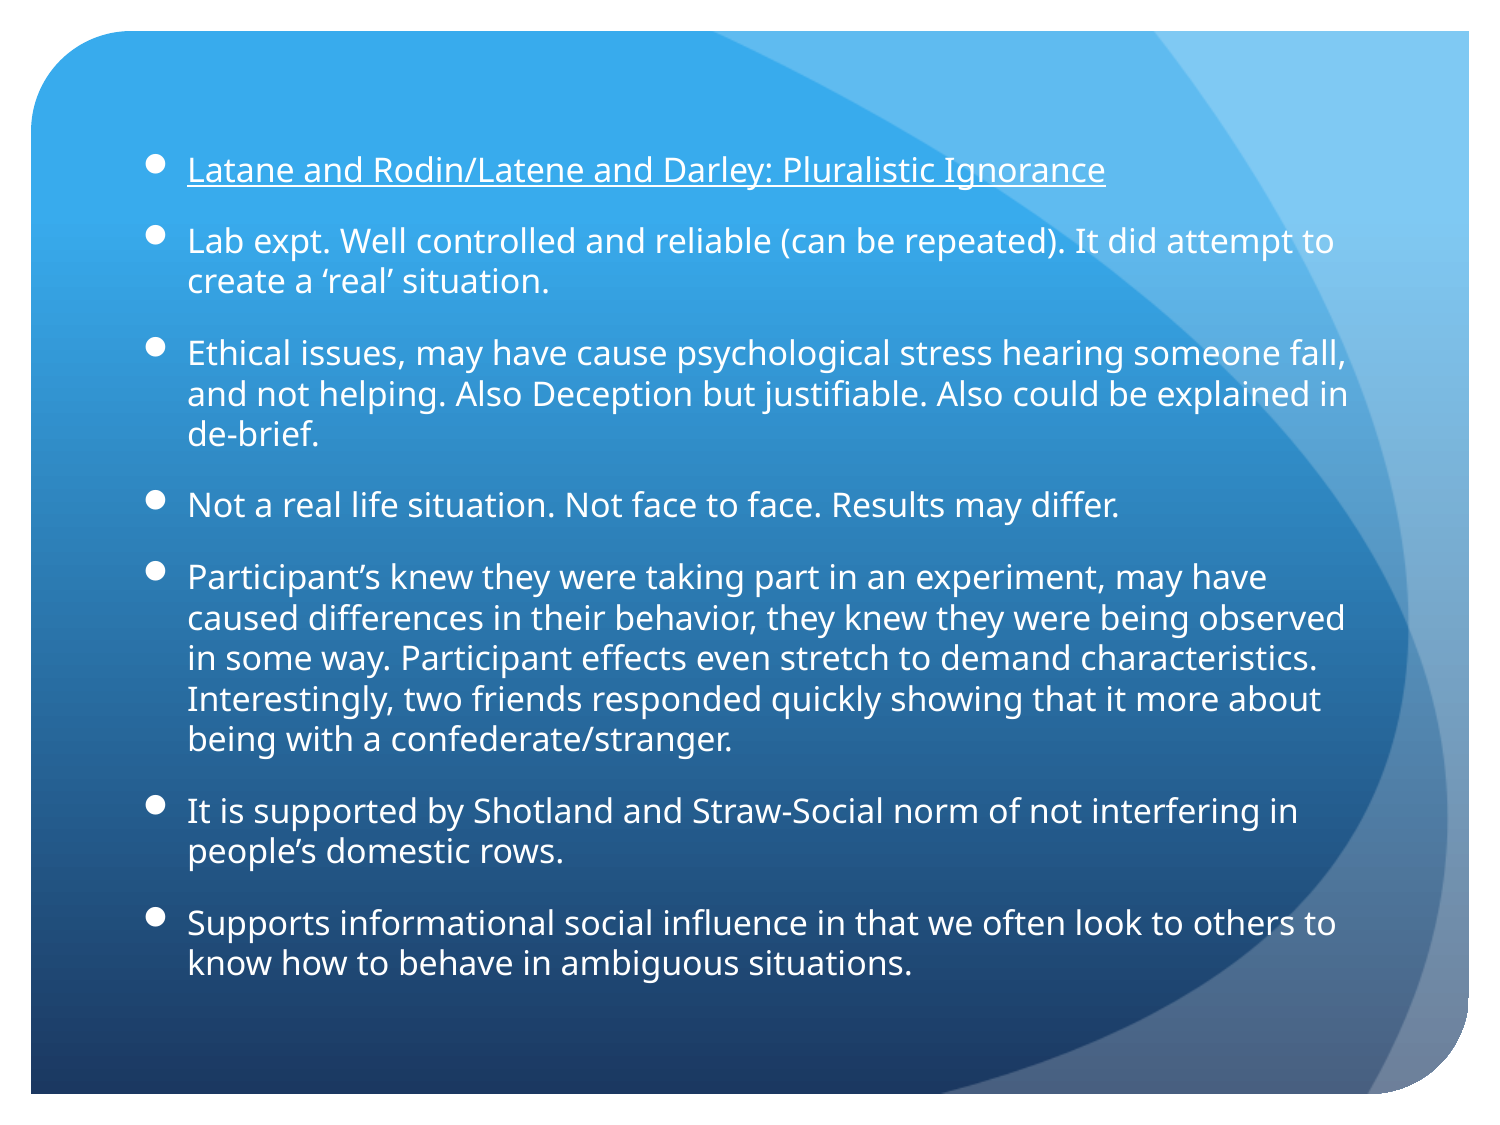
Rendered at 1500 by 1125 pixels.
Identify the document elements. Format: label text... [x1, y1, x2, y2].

picture [24, 30, 1473, 1094]
list Latane and Rodin/Latene and Darley: Pluralistic Ignorance Lab expt. Well controlled and reliable (can be repeated). It did attempt to create a ‘real’ situation. Ethical issues, may have cause psychological stress hearing someone fall, and not helping. Also Deception but justifiable. Also could be explained in de-brief. Not a real life situation. Not face to face. Results may differ. Participant’s knew they were taking part in an experiment, may have caused differences in their behavior, they knew they were being observed in some way. Participant effects even stretch to demand characteristics. Interestingly, two friends responded quickly showing that it more about being with a confederate/stranger. It is supported by Shotland and Straw-Social norm of not interfering in people’s domestic rows. Supports informational social influence in that we often look to others to know how to behave in ambiguous situations. [127, 140, 1372, 991]
